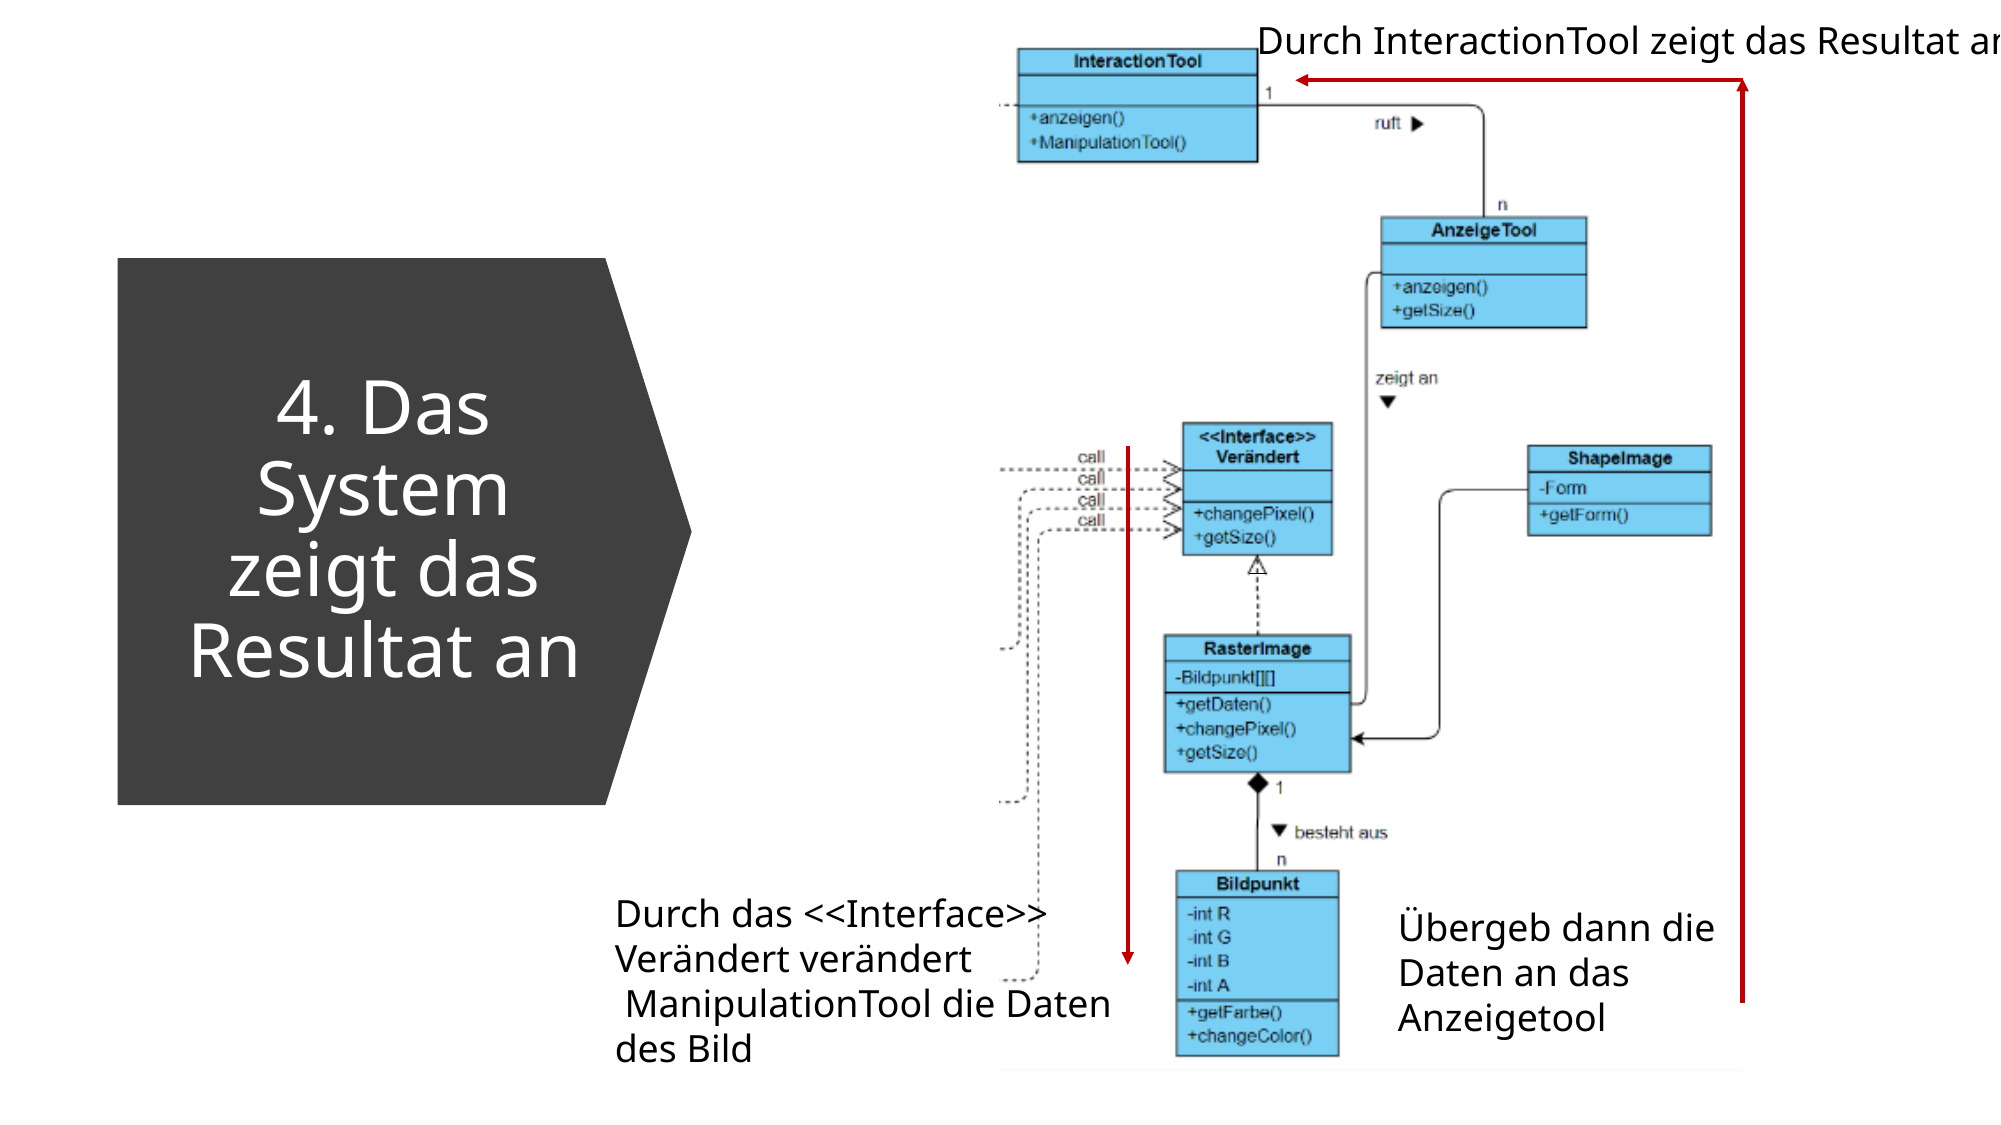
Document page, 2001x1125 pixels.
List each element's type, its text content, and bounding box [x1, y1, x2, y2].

title 4. Das System zeigt das Resultat an [168, 322, 601, 741]
text_box Durch das <<Interface>> Verändert verändert ManipulationTool die Daten des Bild [600, 882, 1138, 1123]
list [999, 29, 1743, 1110]
text_box [116, 257, 693, 807]
text_box Durch InteractionTool zeigt das Resultat an [1241, 9, 2000, 70]
